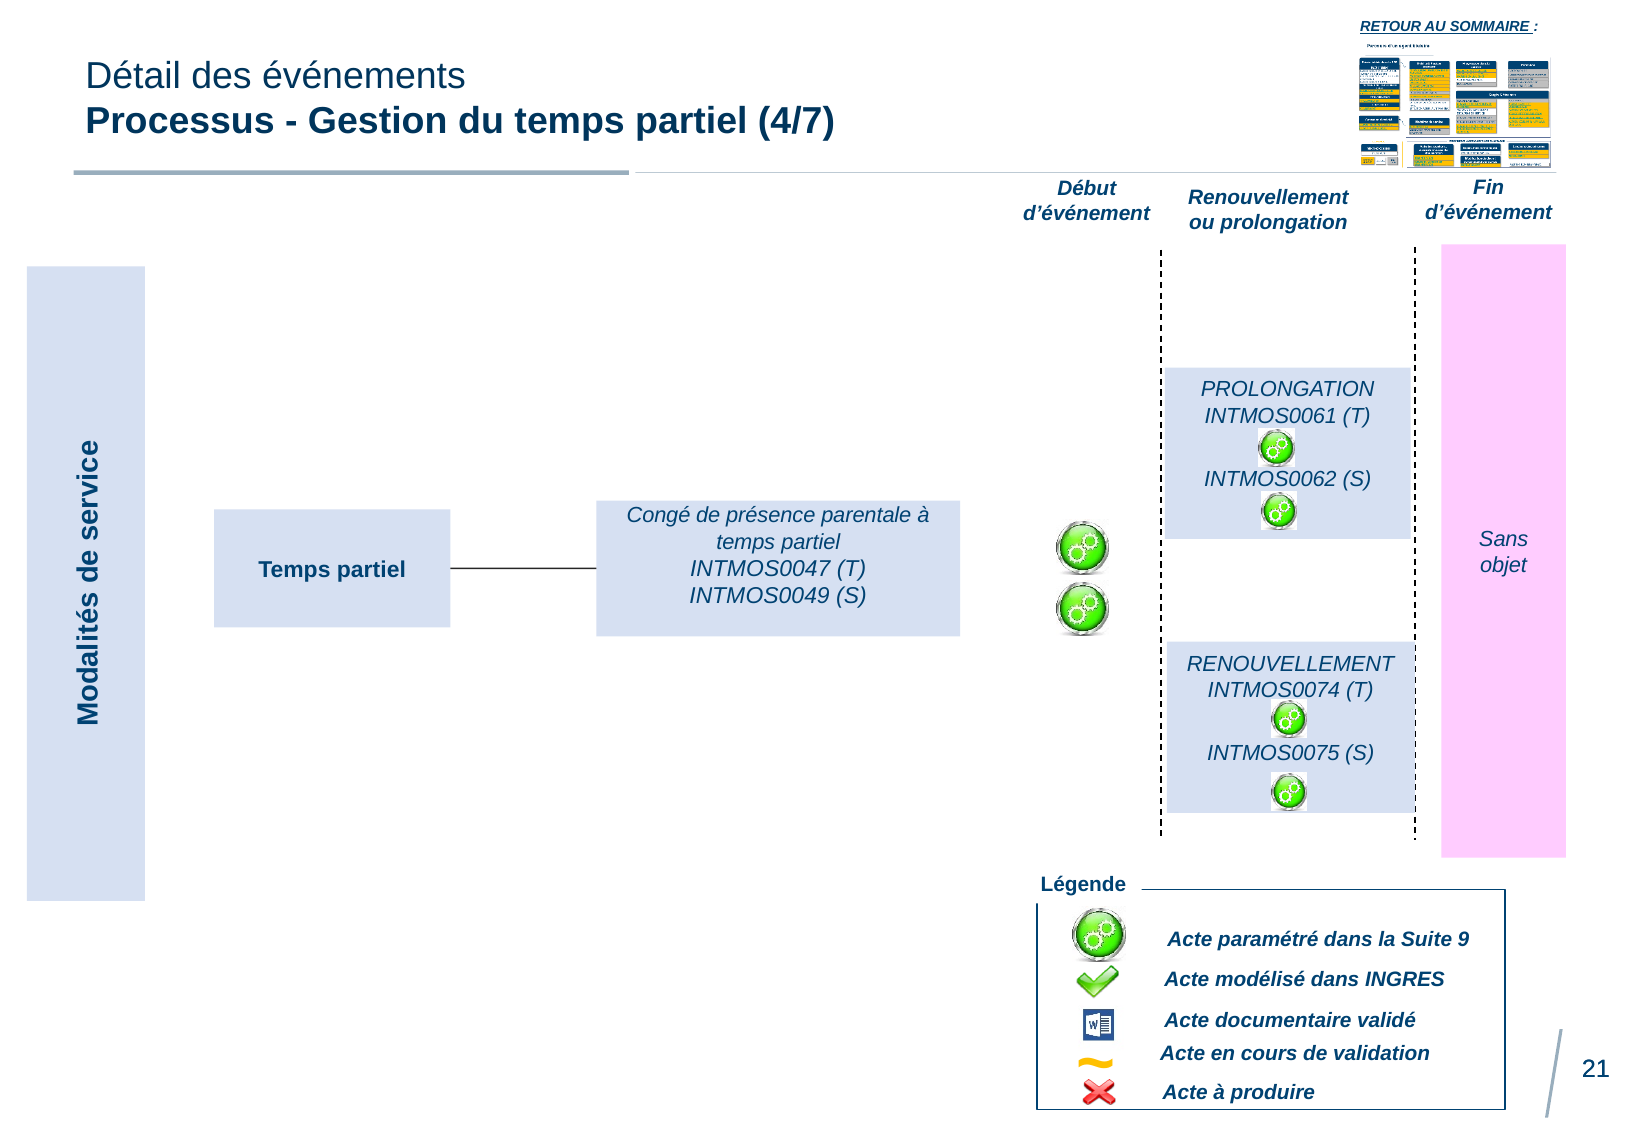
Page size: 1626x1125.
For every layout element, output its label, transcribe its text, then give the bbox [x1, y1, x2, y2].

picture [1056, 580, 1109, 636]
picture [1271, 772, 1307, 811]
picture [1258, 428, 1295, 467]
picture [1261, 491, 1297, 530]
picture [1082, 1079, 1116, 1105]
picture [1056, 519, 1109, 575]
picture [1067, 906, 1128, 1055]
slide_number 21 [1516, 1044, 1625, 1121]
picture [1359, 40, 1553, 168]
picture [1271, 699, 1307, 738]
